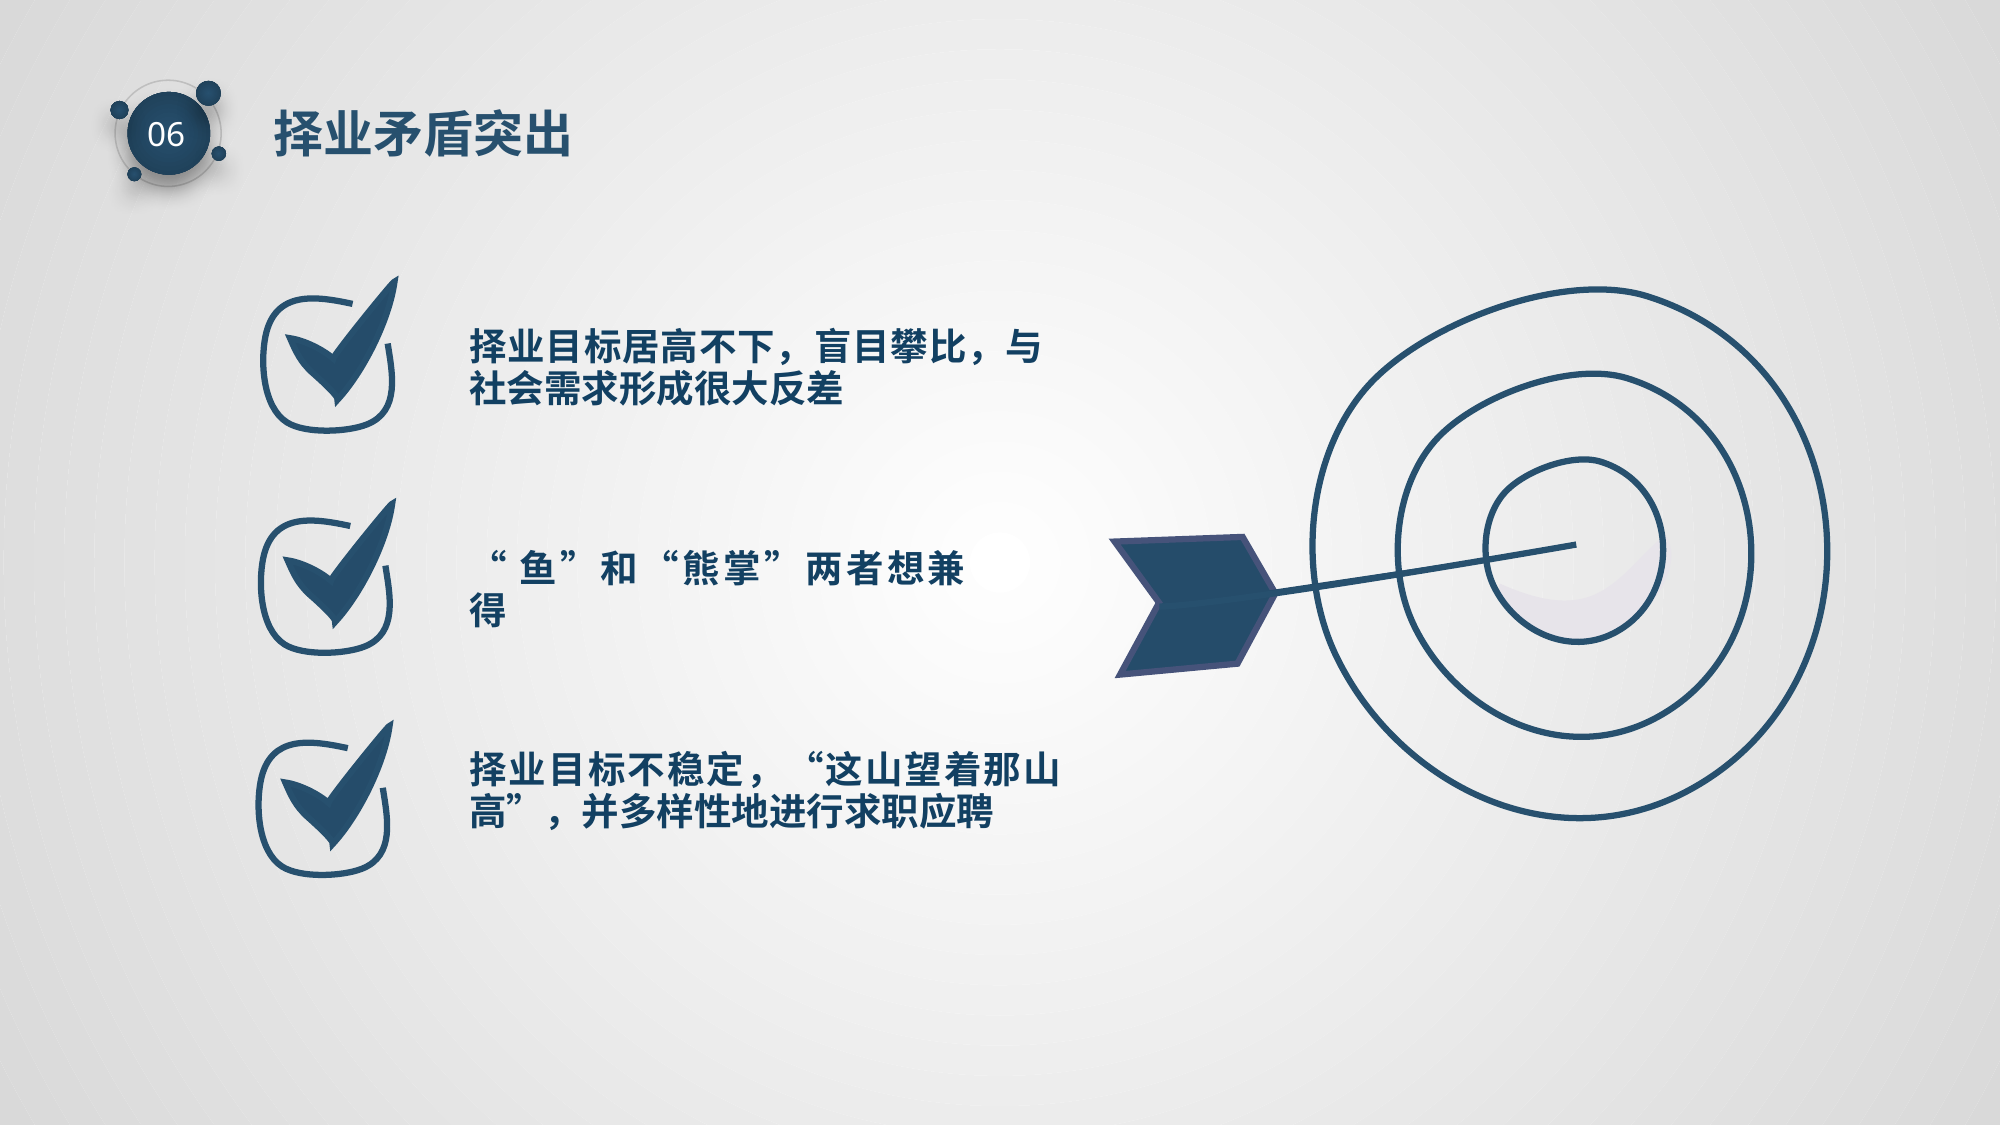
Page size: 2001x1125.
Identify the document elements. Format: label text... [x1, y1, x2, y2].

text_box 择业目标不稳定，“这山望着那山高”，并多样性地进行求职应聘 [454, 734, 1076, 841]
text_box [263, 281, 395, 431]
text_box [260, 503, 393, 653]
text_box 择业矛盾突出 [259, 95, 589, 170]
text_box “鱼”和“熊掌”两者想兼得 [454, 533, 981, 640]
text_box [258, 725, 390, 875]
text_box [1131, 391, 1498, 775]
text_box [1310, 287, 1836, 810]
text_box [110, 80, 226, 187]
text_box 择业目标居高不下，盲目攀比，与社会需求形成很大反差 [454, 311, 1058, 418]
